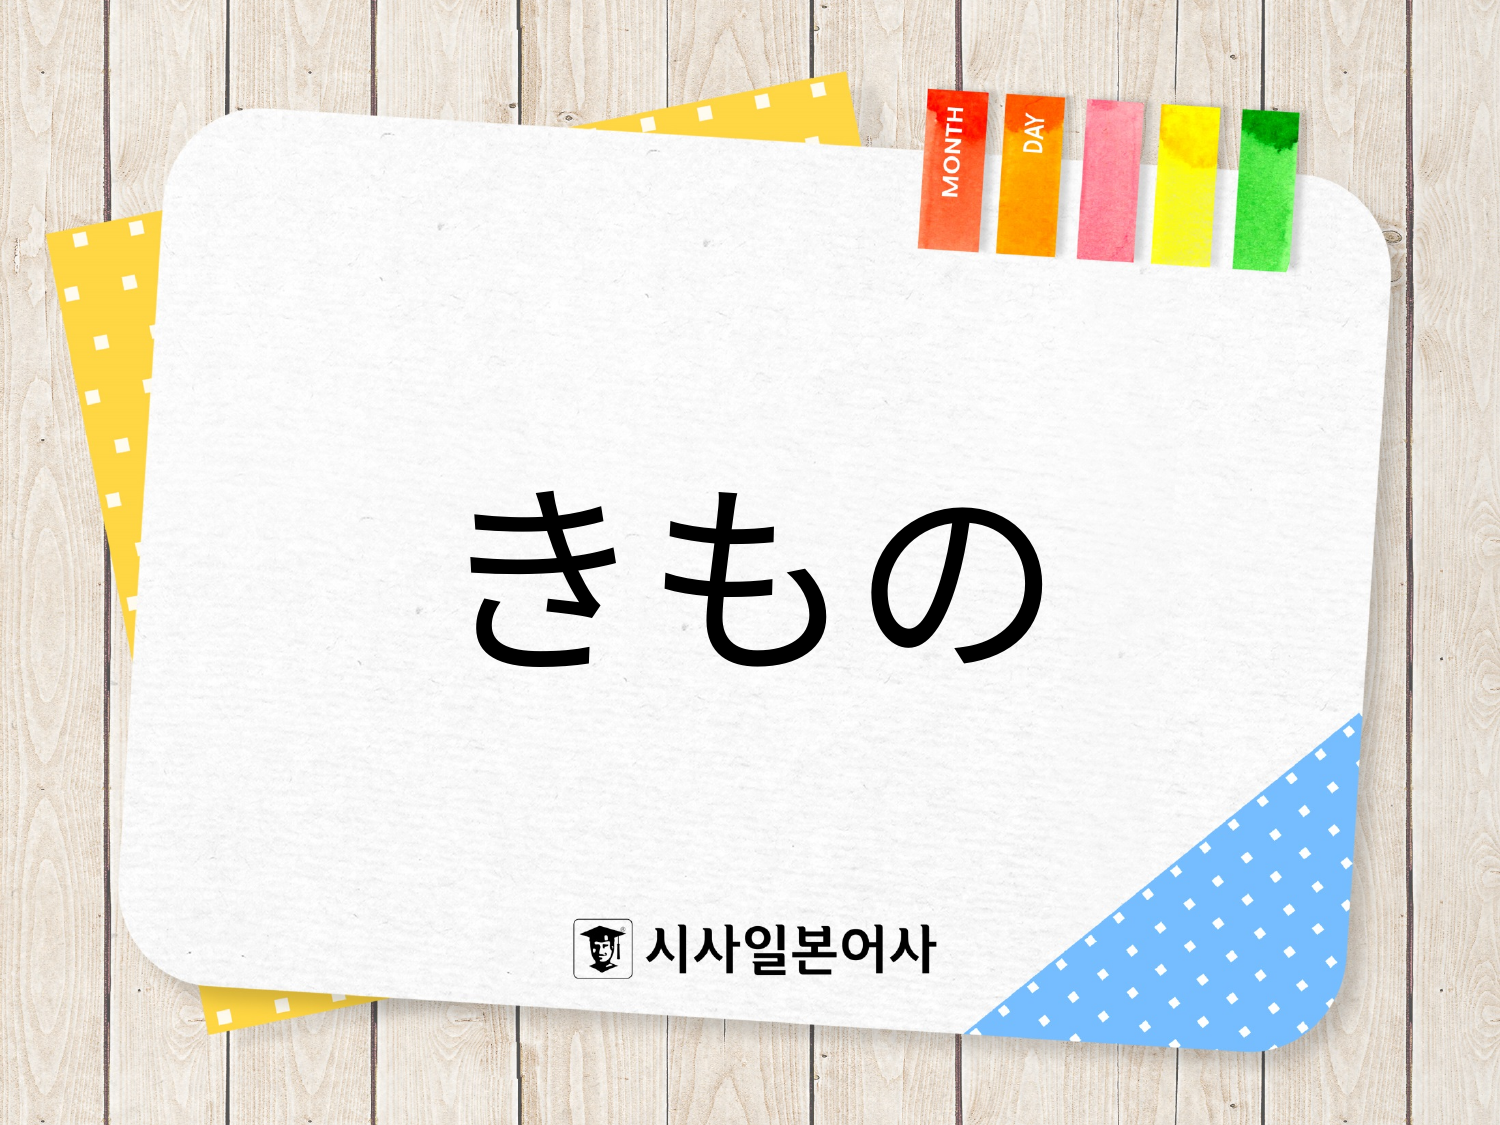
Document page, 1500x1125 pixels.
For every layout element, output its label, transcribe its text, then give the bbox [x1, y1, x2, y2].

title きもの [75, 338, 1425, 811]
picture [0, 0, 1500, 1125]
